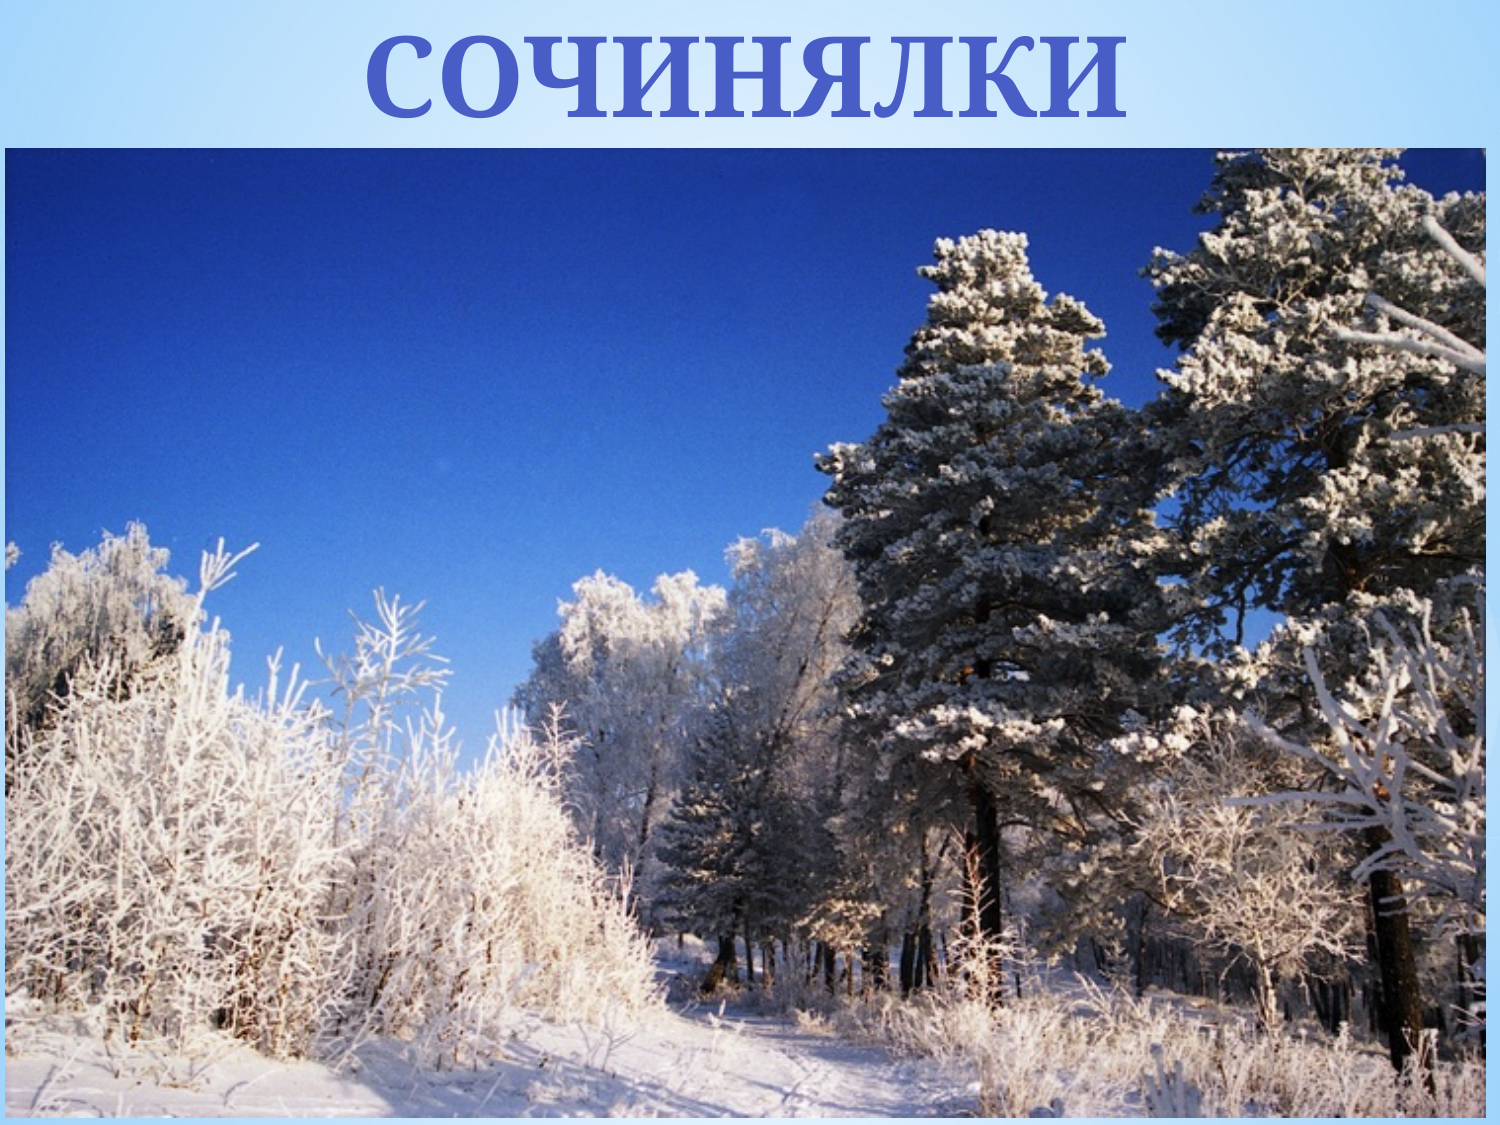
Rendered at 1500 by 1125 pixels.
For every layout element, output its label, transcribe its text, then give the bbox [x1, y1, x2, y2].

picture [5, 148, 1486, 1118]
text_box СОЧИНЯЛКИ [346, 0, 1145, 147]
